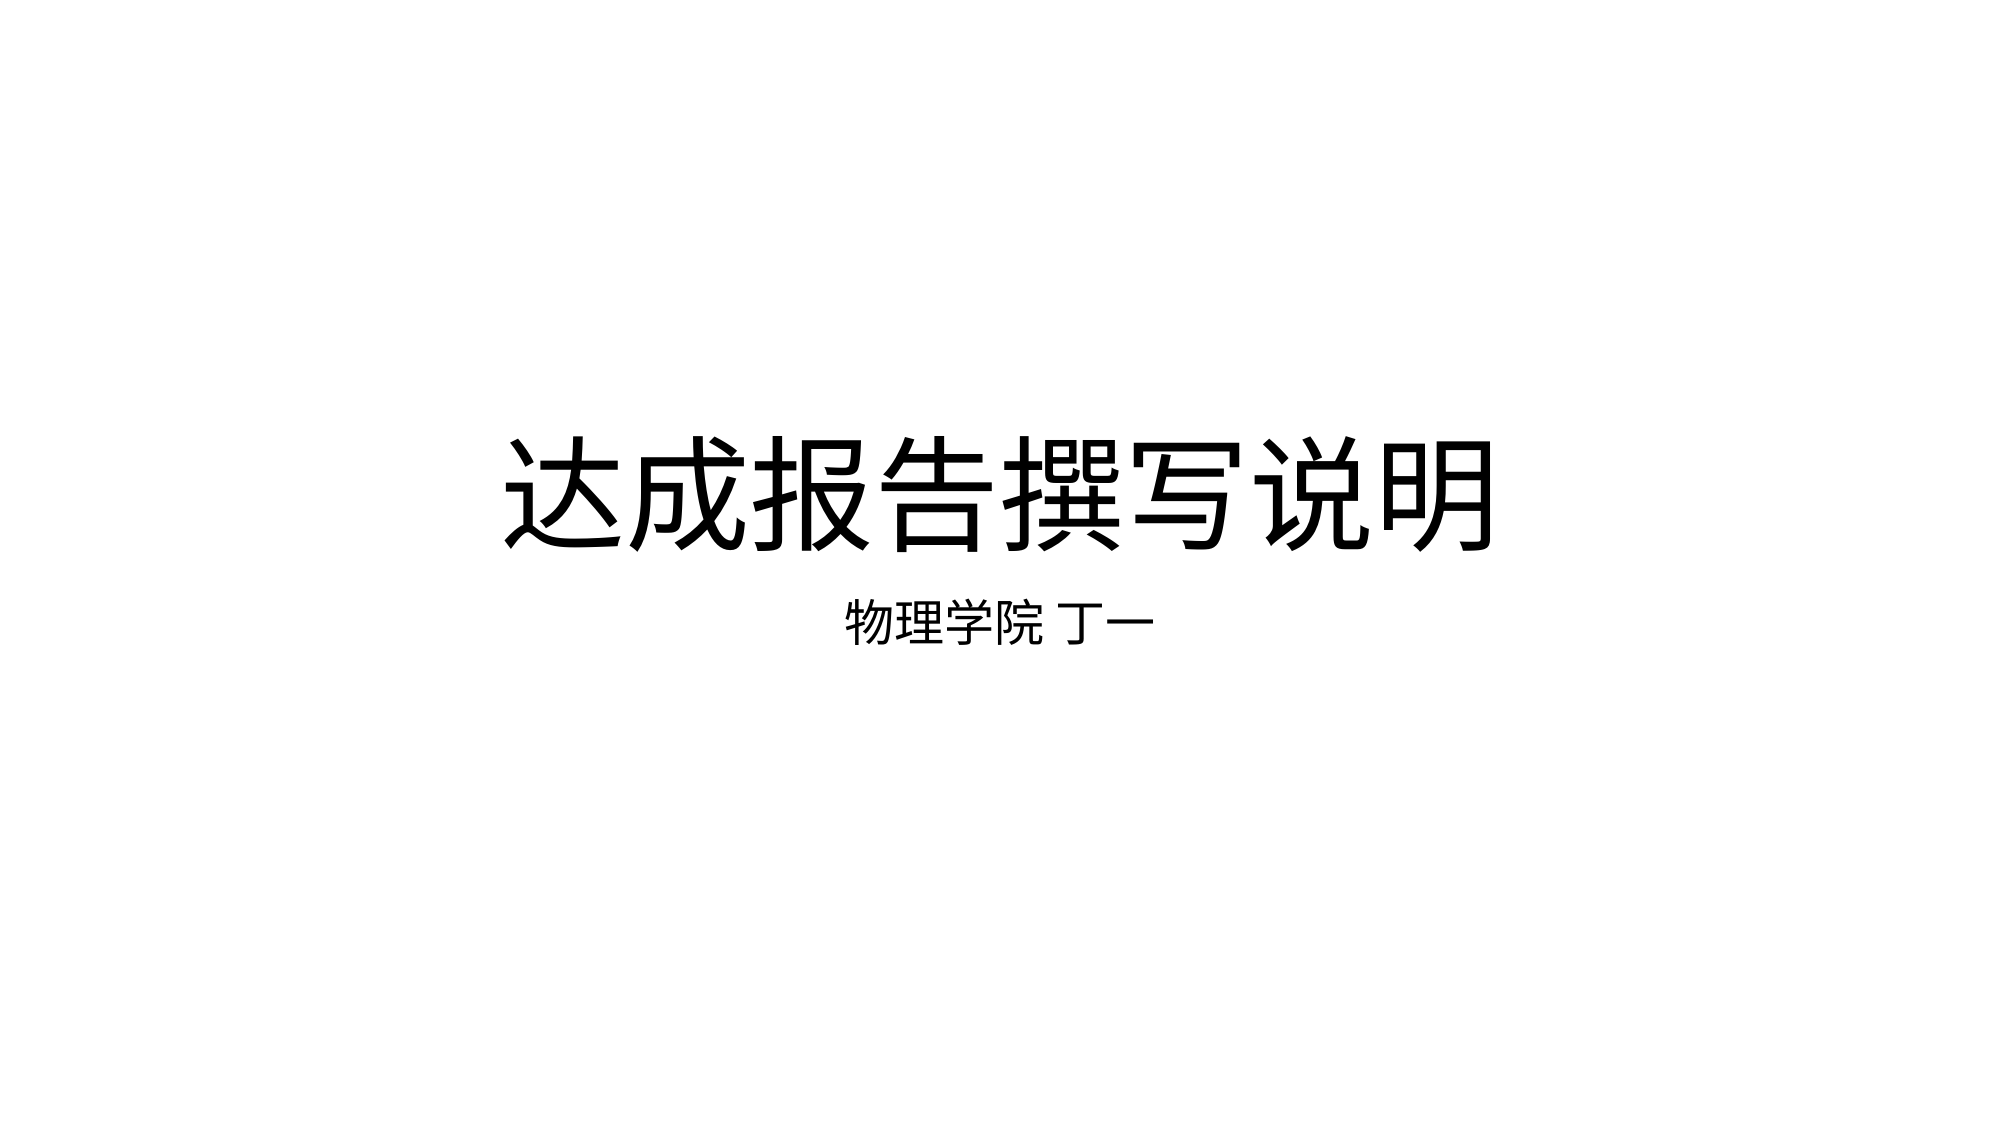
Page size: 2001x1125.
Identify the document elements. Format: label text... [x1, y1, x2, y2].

title 达成报告撰写说明 [249, 184, 1750, 576]
subtitle 物理学院 丁一 [249, 590, 1750, 863]
